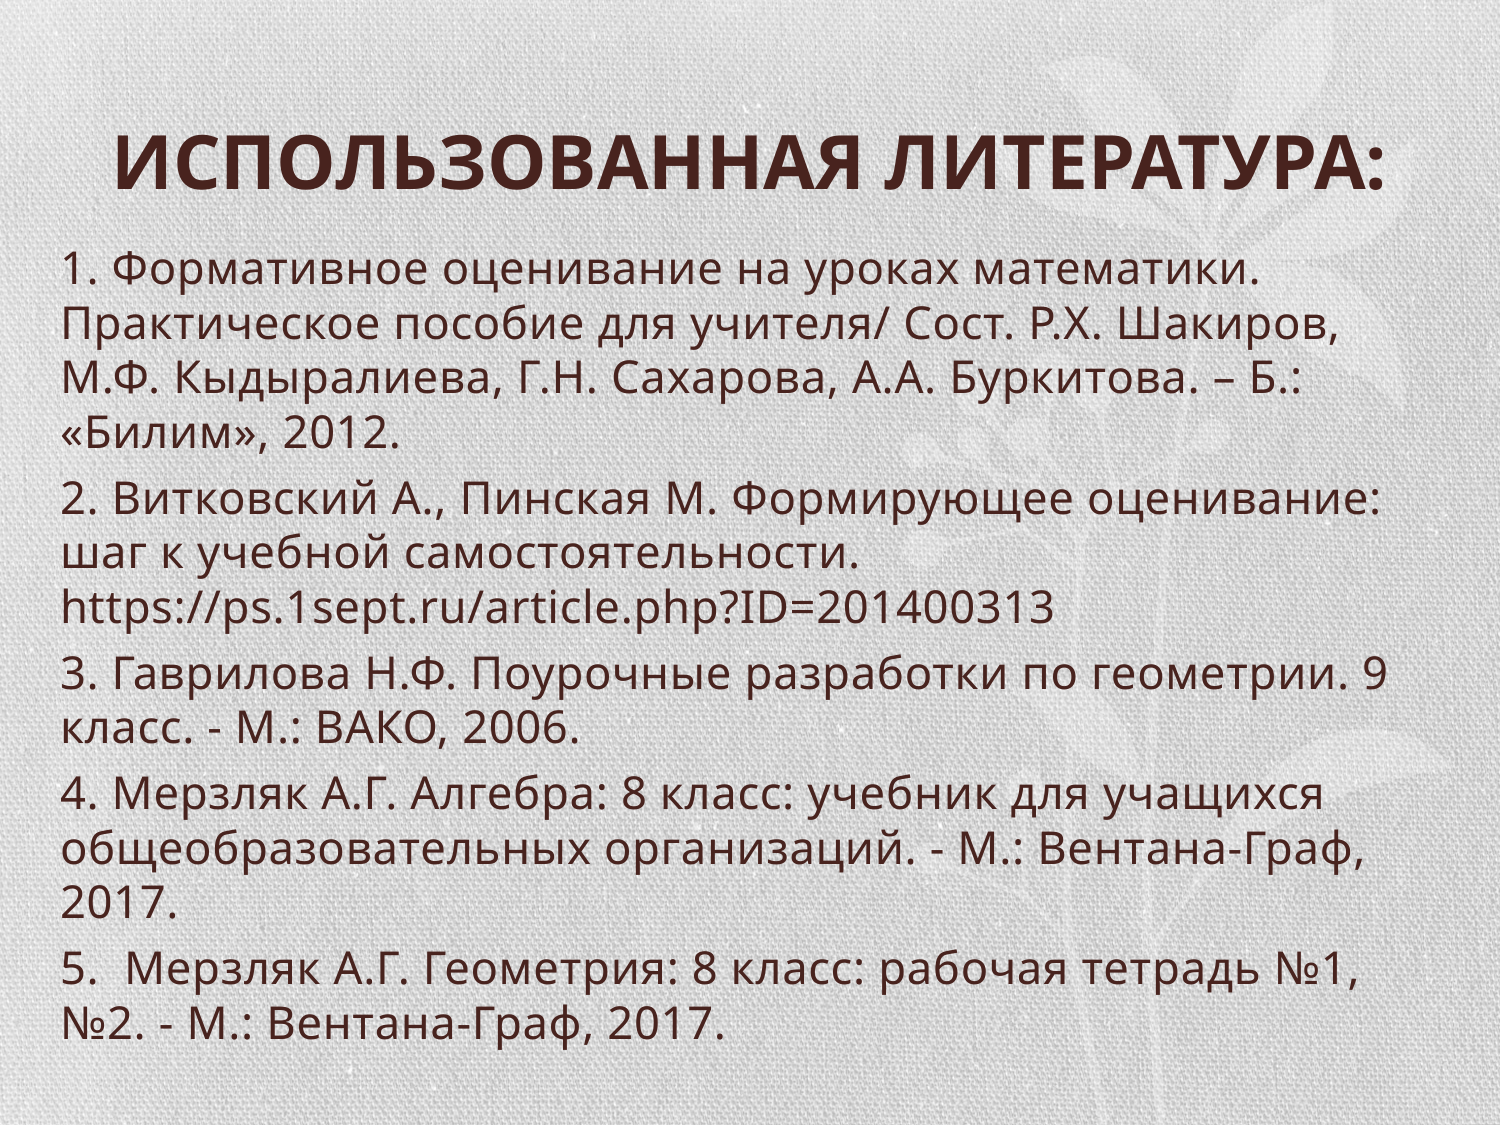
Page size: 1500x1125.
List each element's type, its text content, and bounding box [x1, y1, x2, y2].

list 1. Формативное оценивание на уроках математики. Практическое пособие для учителя/ Сост. Р.Х. Шакиров, М.Ф. Кыдыралиева, Г.Н. Сахарова, А.А. Буркитова. – Б.: «Билим», 2012. 2. Витковский А., Пинская М. Формирующее оценивание: шаг к учебной самостоятельности. https://ps.1sept.ru/article.php?ID=201400313 3. Гаврилова Н.Ф. Поурочные разработки по геометрии. 9 класс. - М.: ВАКО, 2006. 4. Мерзляк А.Г. Алгебра: 8 класс: учебник для учащихся общеобразовательных организаций. - М.: Вентана-Граф, 2017. 5. Мерзляк А.Г. Геометрия: 8 класс: рабочая тетрадь №1, №2. - М.: Вентана-Граф, 2017. [45, 231, 1455, 1059]
title ИСПОЛЬЗОВАННАЯ ЛИТЕРАТУРА: [45, 37, 1455, 213]
